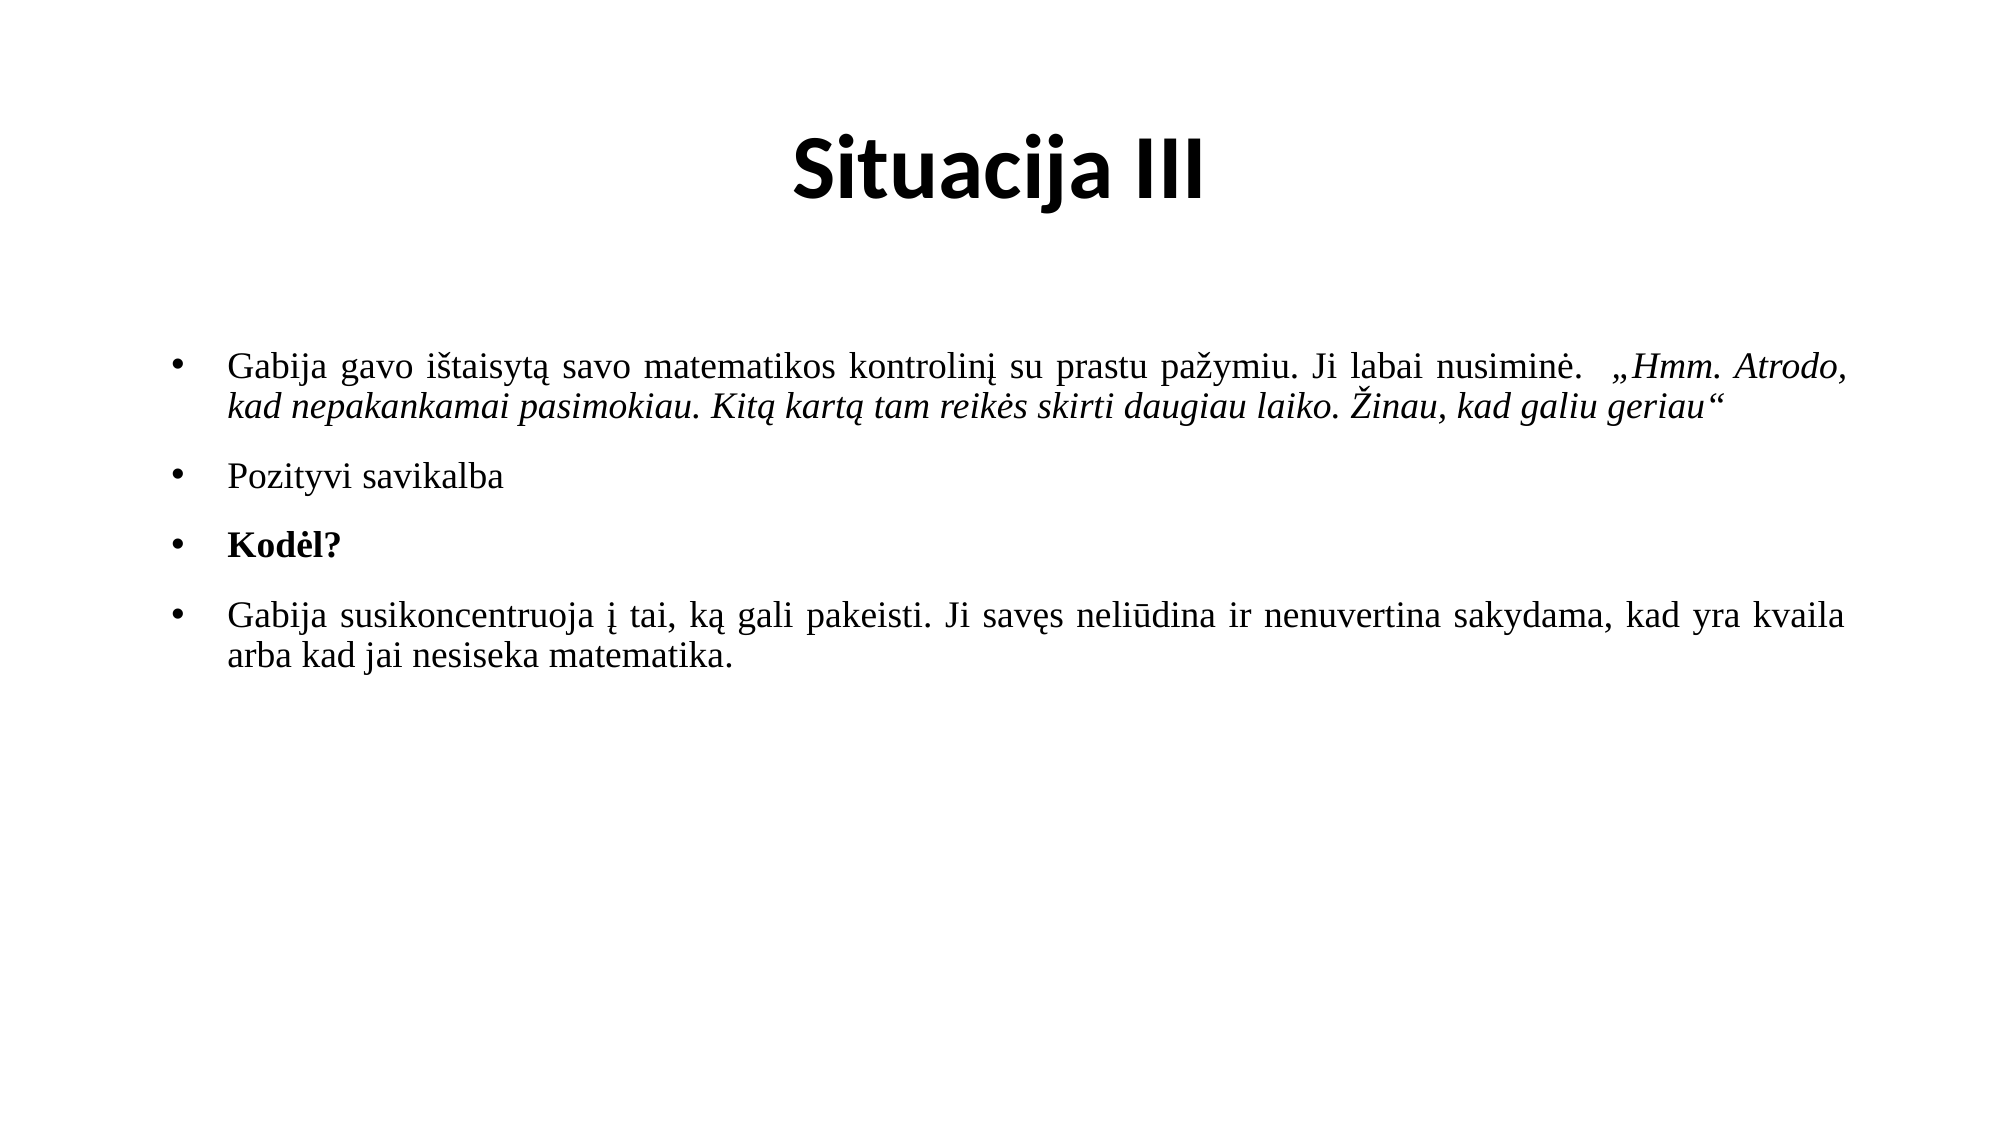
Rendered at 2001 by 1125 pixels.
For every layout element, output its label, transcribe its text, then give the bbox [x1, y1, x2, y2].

list Gabija gavo ištaisytą savo matematikos kontrolinį su prastu pažymiu. Ji labai nusiminė. „Hmm. Atrodo, kad nepakankamai pasimokiau. Kitą kartą tam reikės skirti daugiau laiko. Žinau, kad galiu geriau“ Pozityvi savikalba Kodėl? Gabija susikoncentruoja į tai, ką gali pakeisti. Ji savęs neliūdina ir nenuvertina sakydama, kad yra kvaila arba kad jai nesiseka matematika. [137, 338, 1863, 1014]
title Situacija III [137, 59, 1863, 278]
